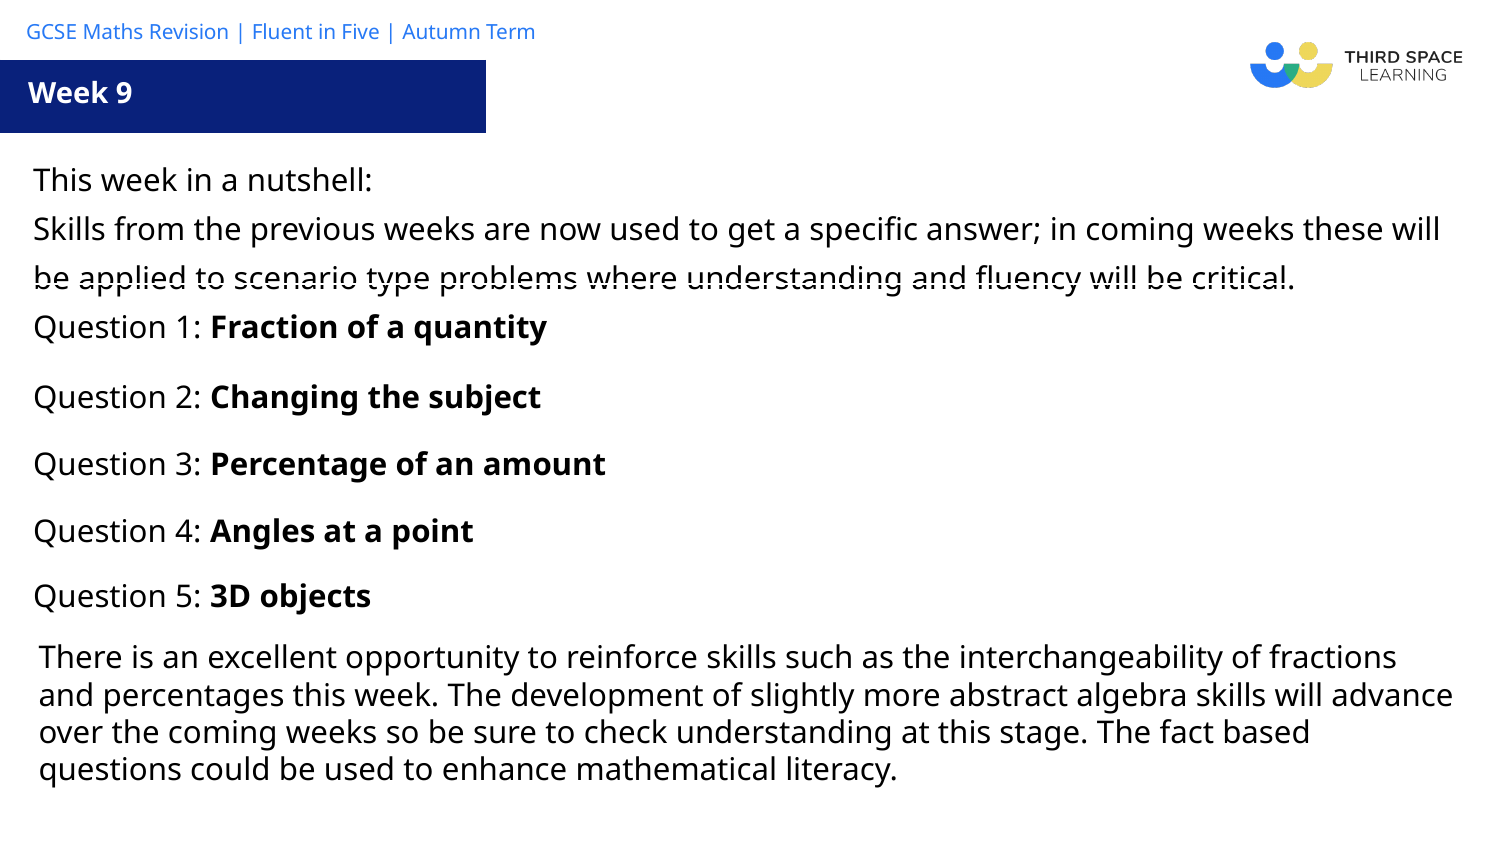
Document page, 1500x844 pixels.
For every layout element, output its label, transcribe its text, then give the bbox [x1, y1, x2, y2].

text_box There is an excellent opportunity to reinforce skills such as the interchangeability of fractions and percentages this week. The development of slightly more abstract algebra skills will advance over the coming weeks so be sure to check understanding at this stage. The fact based questions could be used to enhance mathematical literacy. [23, 622, 1472, 803]
text_box Week 9 [13, 59, 383, 125]
table_cell Question 1: Fraction of a quantity [29, 285, 1466, 350]
picture [1250, 33, 1465, 99]
table_cell Question 5: 3D objects [29, 556, 1466, 619]
table_cell Question 2: Changing the subject [29, 352, 1466, 420]
table_cell Question 3: Percentage of an amount [29, 422, 1466, 487]
table_header This week in a nutshell: Skills from the previous weeks are now used to get a specific answer; in coming weeks these will be applied to scenario type problems where understanding and fluency will be critical. [29, 149, 1466, 283]
table_cell Question 4: Angles at a point [29, 489, 1466, 554]
